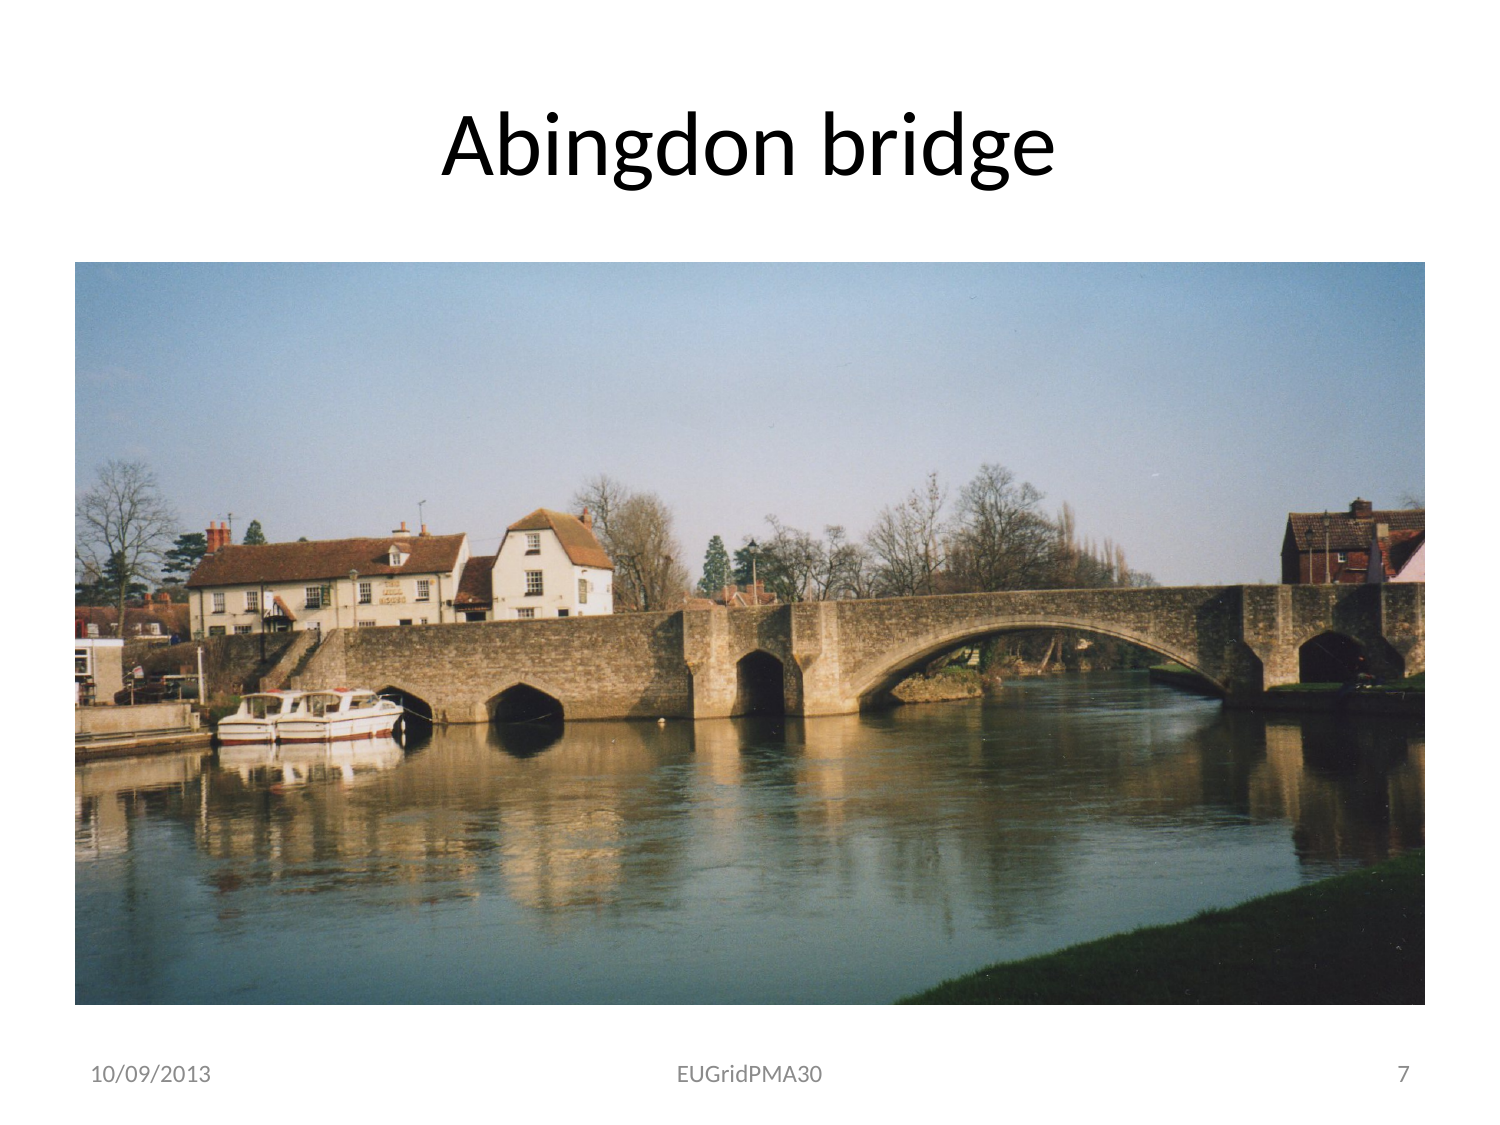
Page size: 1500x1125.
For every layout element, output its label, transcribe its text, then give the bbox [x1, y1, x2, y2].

slide_number 7 [1074, 1042, 1425, 1103]
footer EUGridPMA30 [512, 1042, 988, 1103]
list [74, 262, 1426, 1006]
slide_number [75, 1042, 425, 1103]
title Abingdon bridge [75, 45, 1425, 233]
